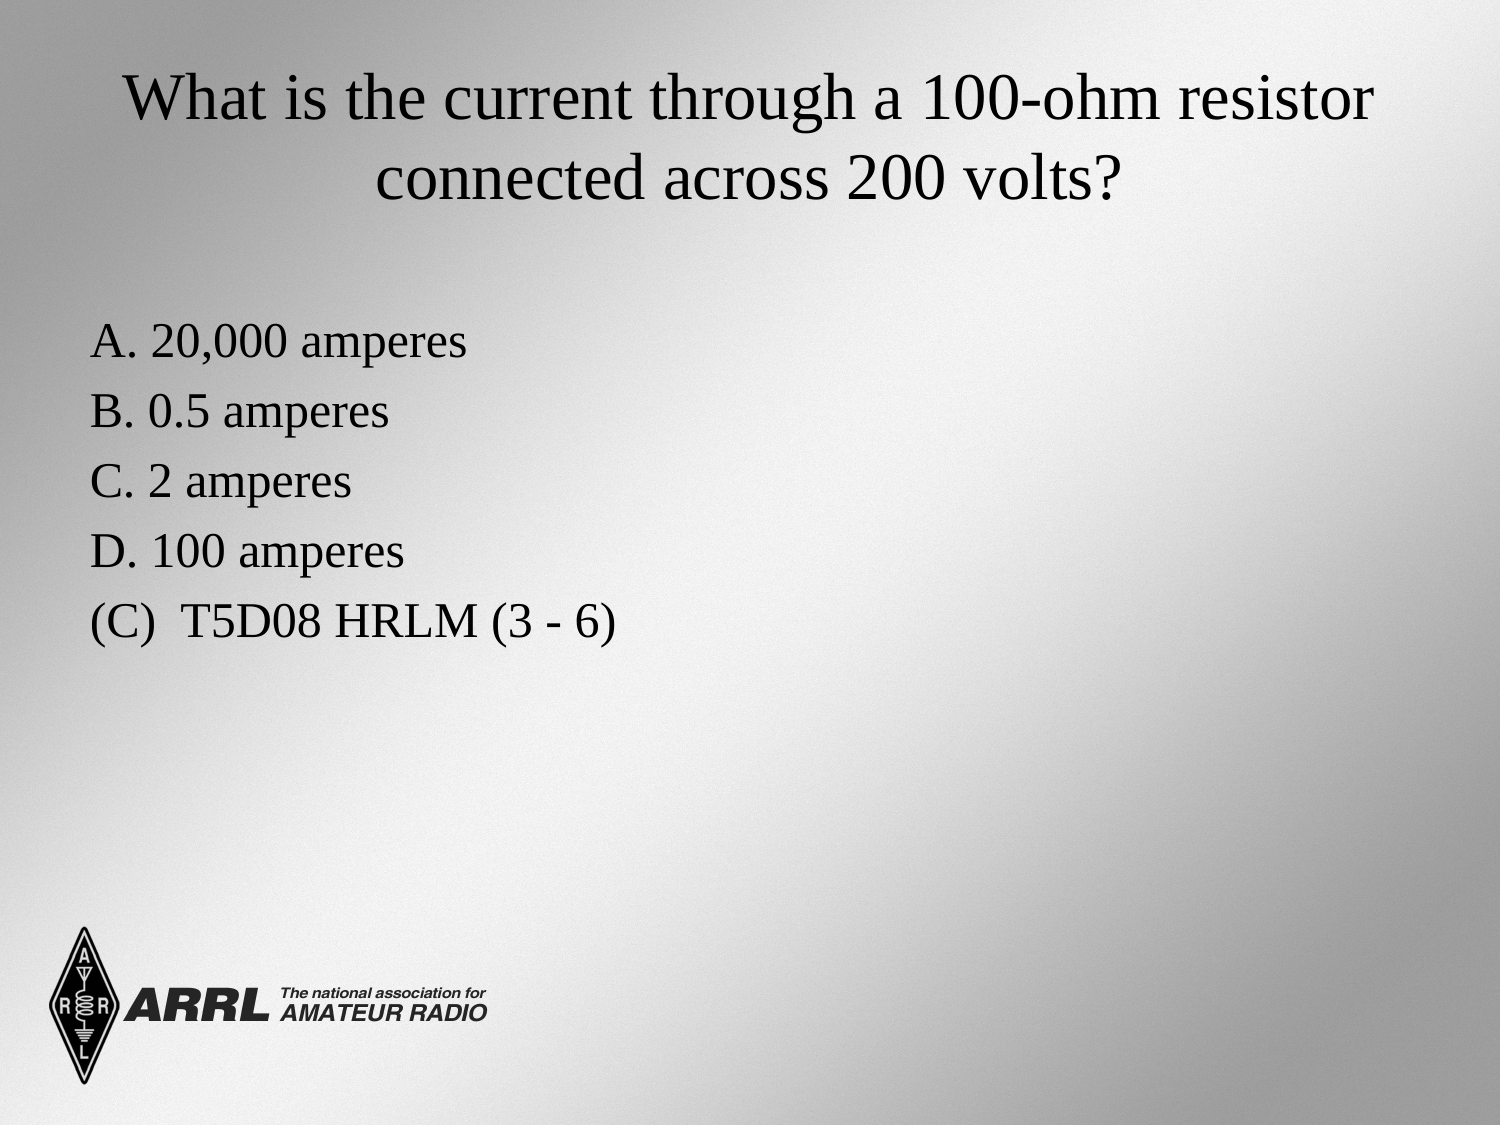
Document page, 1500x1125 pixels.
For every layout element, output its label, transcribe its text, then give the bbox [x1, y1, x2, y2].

title What is the current through a 100-ohm resistor connected across 200 volts? [75, 45, 1425, 233]
list A. 20,000 amperes B. 0.5 amperes C. 2 amperes D. 100 amperes (C) T5D08 HRLM (3 - 6) [75, 299, 1425, 1005]
picture [0, 0, 1500, 1125]
